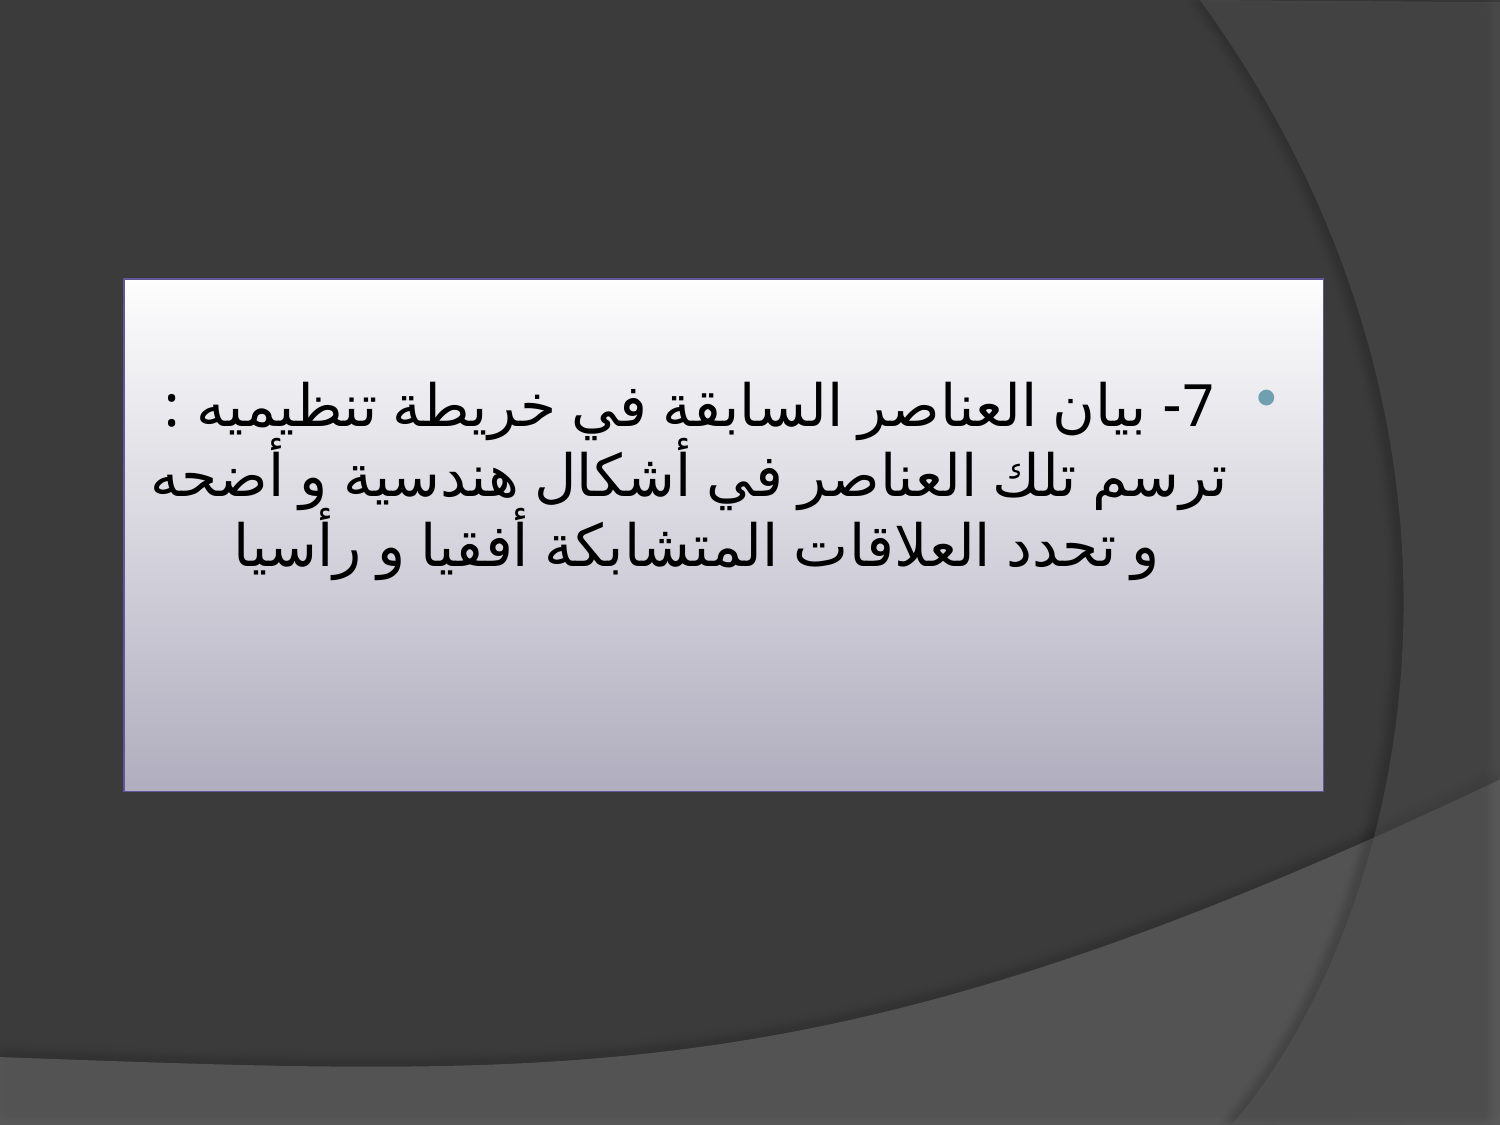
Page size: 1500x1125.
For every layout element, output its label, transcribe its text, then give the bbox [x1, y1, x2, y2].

list 7- بيان العناصر السابقة في خريطة تنظيميه : ترسم تلك العناصر في أشكال هندسية و أضحه و تحدد العلاقات المتشابكة أفقيا و رأسيا [123, 278, 1324, 792]
